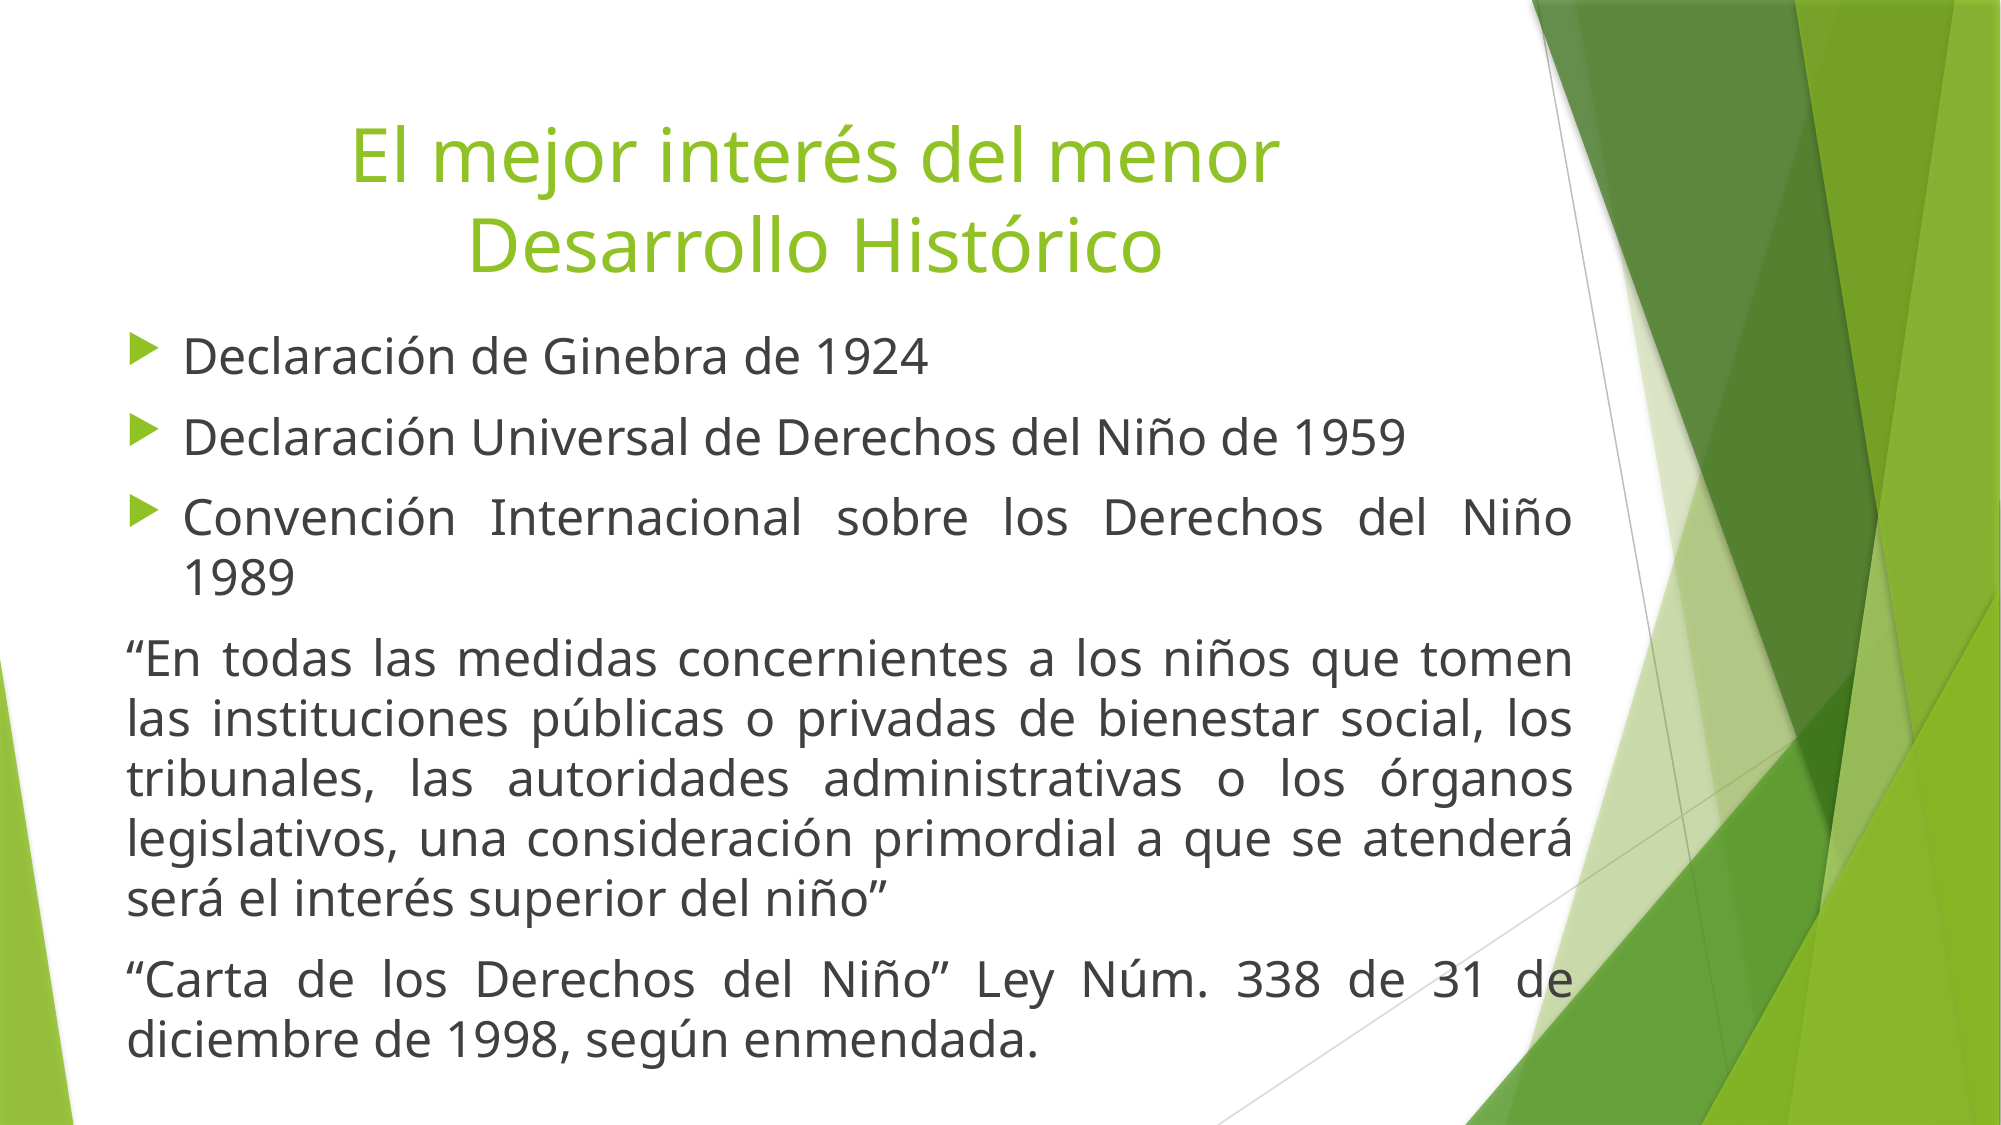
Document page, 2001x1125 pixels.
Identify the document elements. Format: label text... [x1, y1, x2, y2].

list Declaración de Ginebra de 1924 Declaración Universal de Derechos del Niño de 1959 Convención Internacional sobre los Derechos del Niño 1989 “En todas las medidas concernientes a los niños que tomen las instituciones públicas o privadas de bienestar social, los tribunales, las autoridades administrativas o los órganos legislativos, una consideración primordial a que se atenderá será el interés superior del niño” “Carta de los Derechos del Niño” Ley Núm. 338 de 31 de diciembre de 1998, según enmendada. [111, 316, 1590, 1085]
title El mejor interés del menor Desarrollo Histórico [111, 99, 1522, 316]
